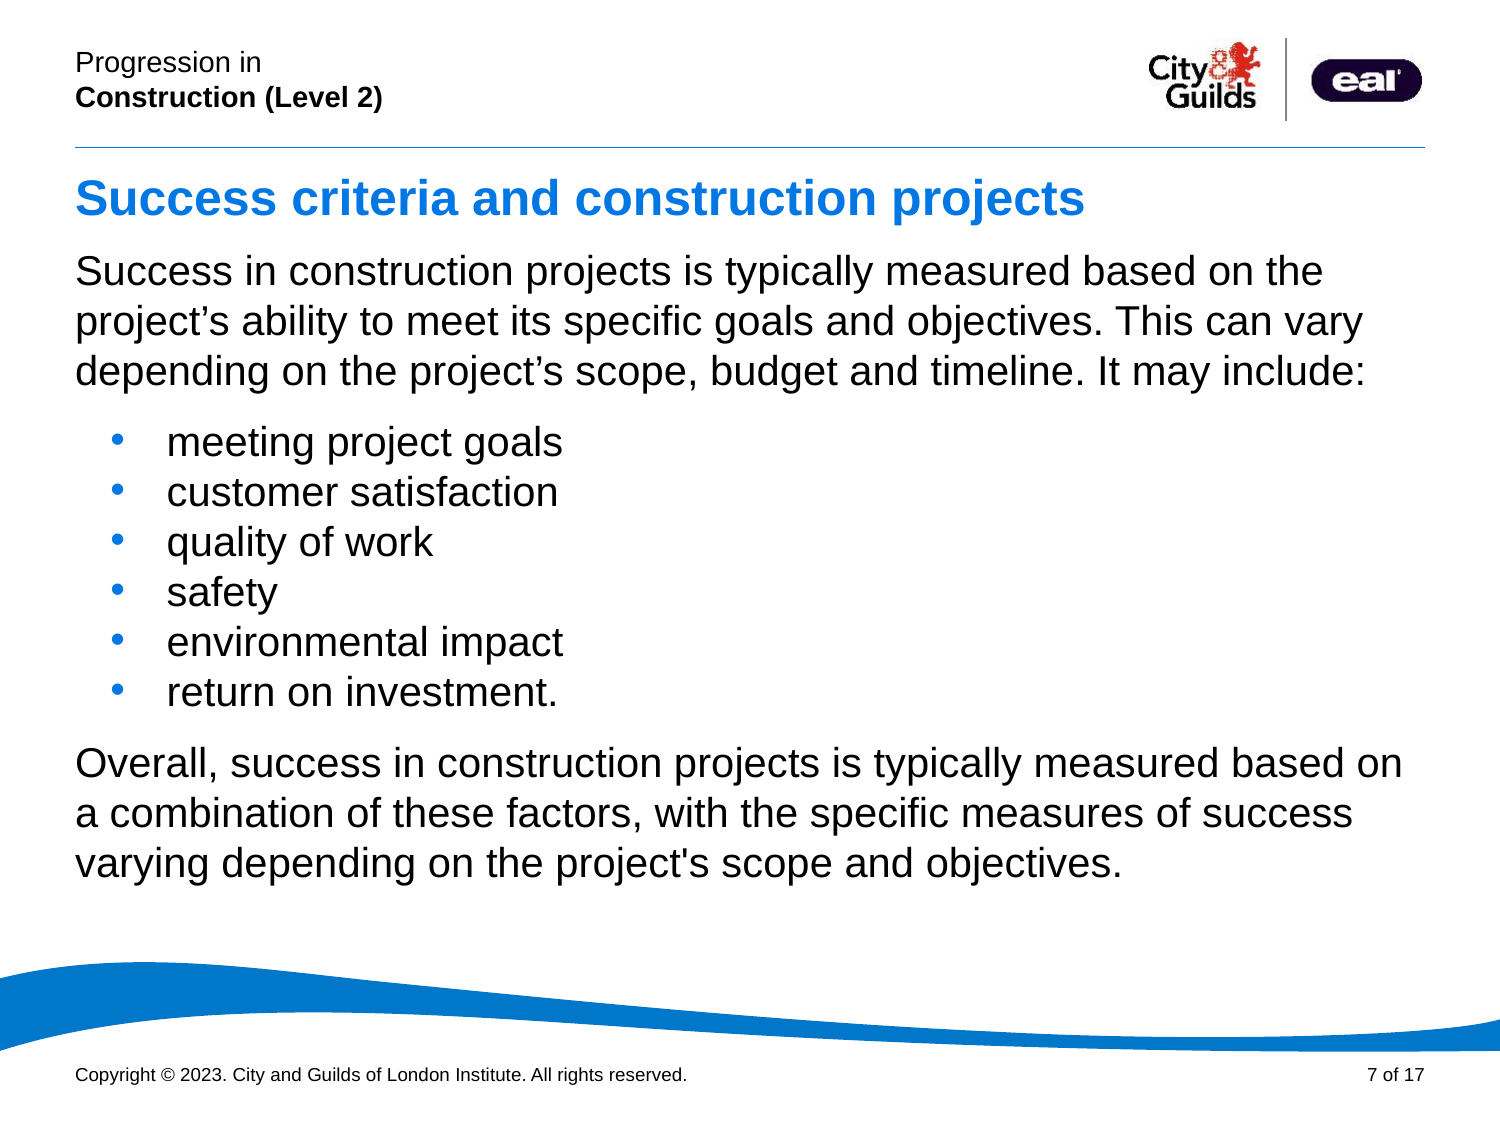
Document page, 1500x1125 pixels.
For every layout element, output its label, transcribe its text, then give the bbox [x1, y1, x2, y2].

list Success in construction projects is typically measured based on the project’s ability to meet its specific goals and objectives. This can vary depending on the project’s scope, budget and timeline. It may include: meeting project goals customer satisfaction quality of work safety environmental impact return on investment. Overall, success in construction projects is typically measured based on a combination of these factors, with the specific measures of success varying depending on the project's scope and objectives. [74, 243, 1426, 941]
title Success criteria and construction projects [74, 165, 1426, 229]
picture [1149, 38, 1422, 121]
